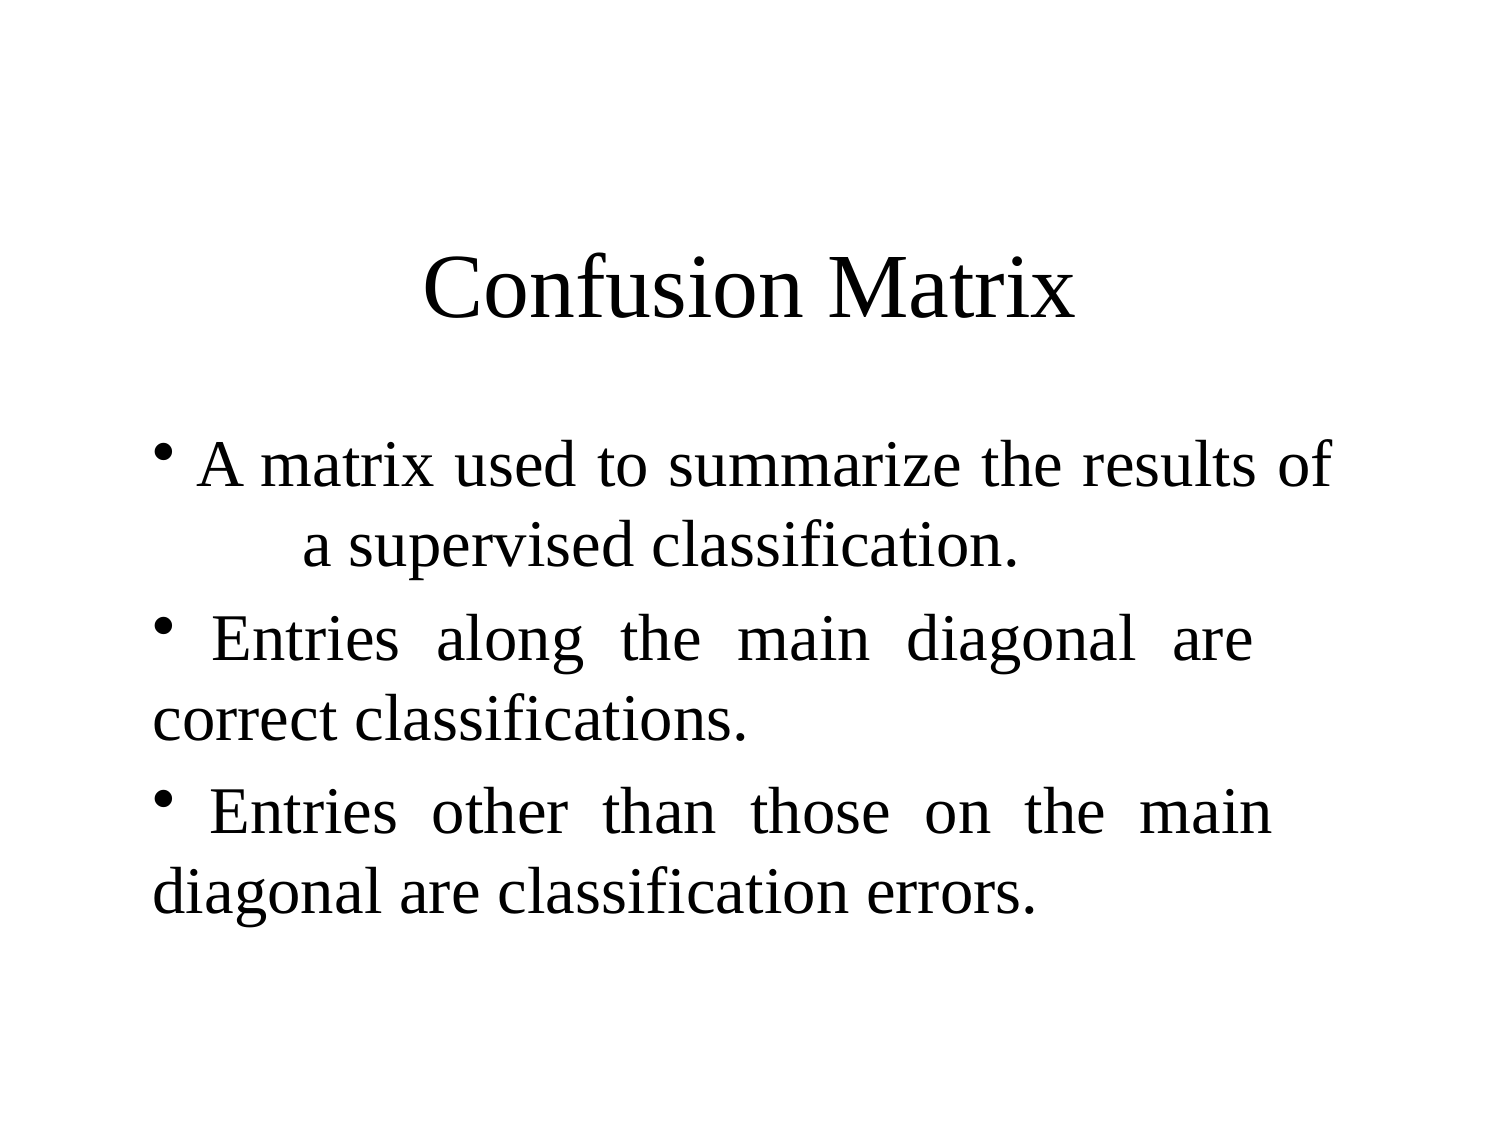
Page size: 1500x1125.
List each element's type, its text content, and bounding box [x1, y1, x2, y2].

subtitle A matrix used to summarize the results of a supervised classification. Entries along the main diagonal are correct classifications. Entries other than those on the main diagonal are classification errors. [137, 412, 1350, 938]
title Confusion Matrix [112, 187, 1388, 375]
